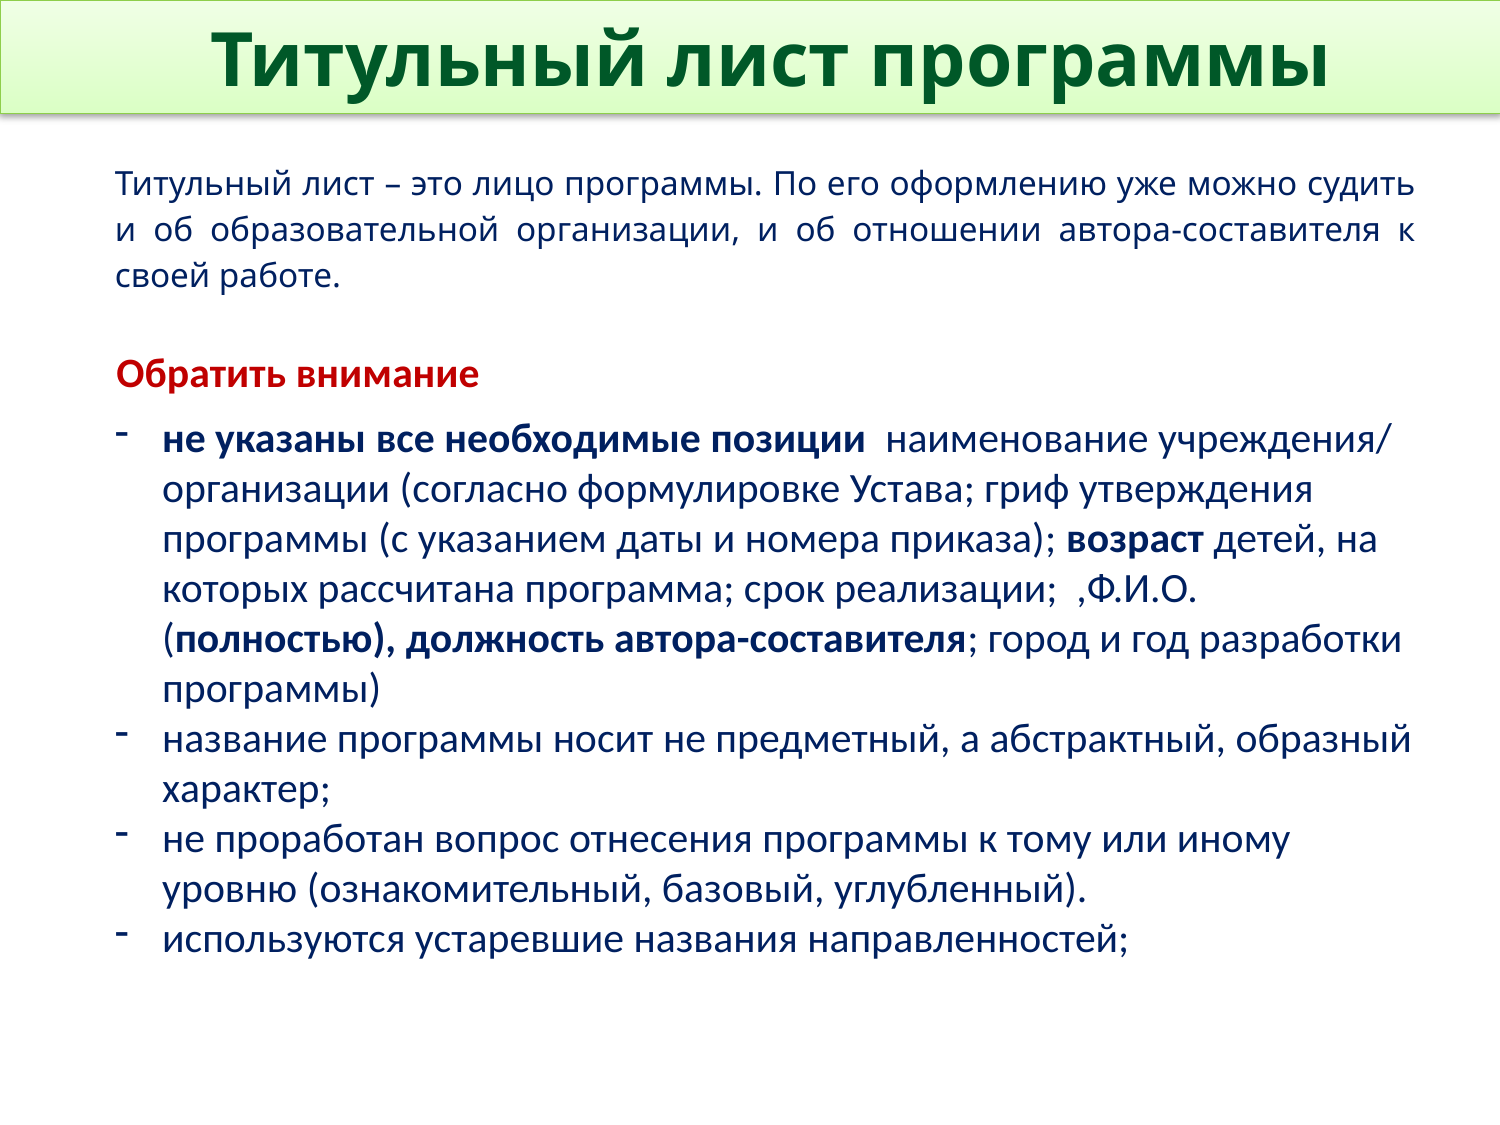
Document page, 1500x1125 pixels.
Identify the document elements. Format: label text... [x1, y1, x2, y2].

text_box Обратить внимание [101, 338, 514, 403]
text_box Титульный лист – это лицо программы. По его оформлению уже можно судить и об образовательной организации, и об отношении автора-составителя к своей работе. [100, 149, 1433, 302]
text_box не указаны все необходимые позиции наименование учреждения/ организации (согласно формулировке Устава; гриф утверждения программы (с указанием даты и номера приказа); возраст детей, на которых рассчитана программа; срок реализации; ,Ф.И.О. (полностью), должность автора-составителя; город и год разработки программы) название программы носит не предметный, а абстрактный, образный характер; не проработан вопрос отнесения программы к тому или иному уровню (ознакомительный, базовый, углубленный). используются устаревшие названия направленностей; [100, 403, 1433, 1014]
title Титульный лист программы [0, 0, 1500, 114]
